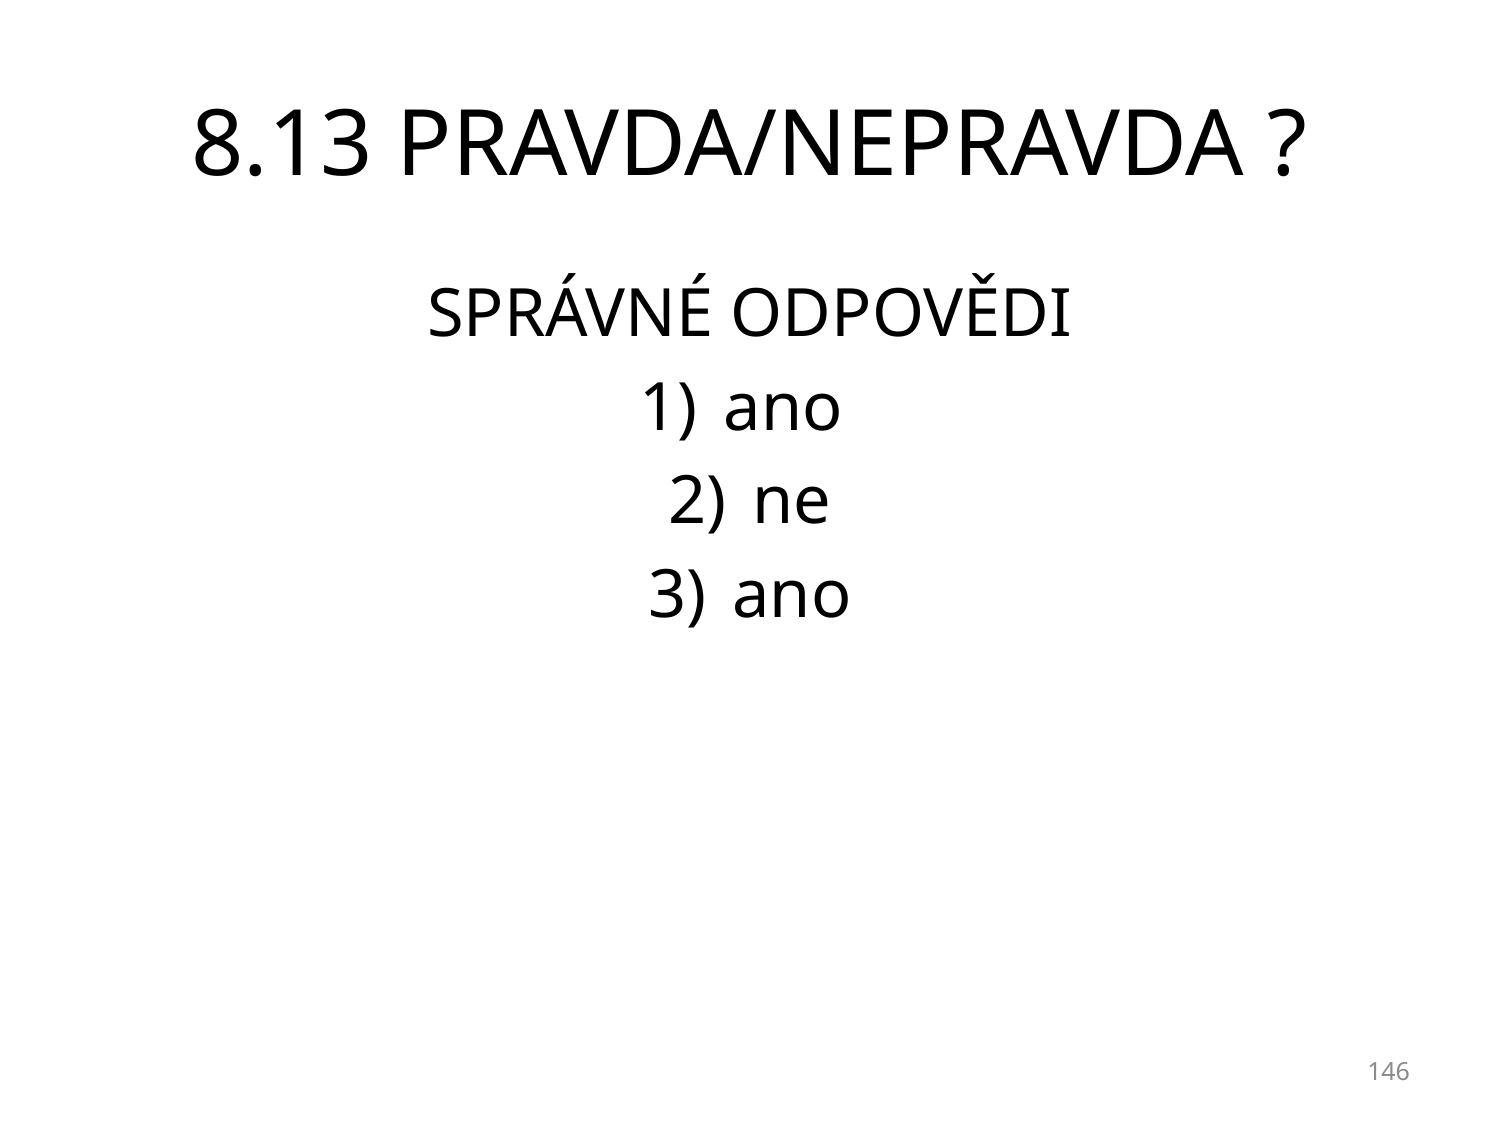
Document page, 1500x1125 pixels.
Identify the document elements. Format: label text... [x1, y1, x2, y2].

list SPRÁVNÉ ODPOVĚDI ano ne ano [75, 262, 1425, 1005]
slide_number 146 [1074, 1042, 1425, 1103]
title 8.13 PRAVDA/NEPRAVDA ? [75, 45, 1425, 233]
